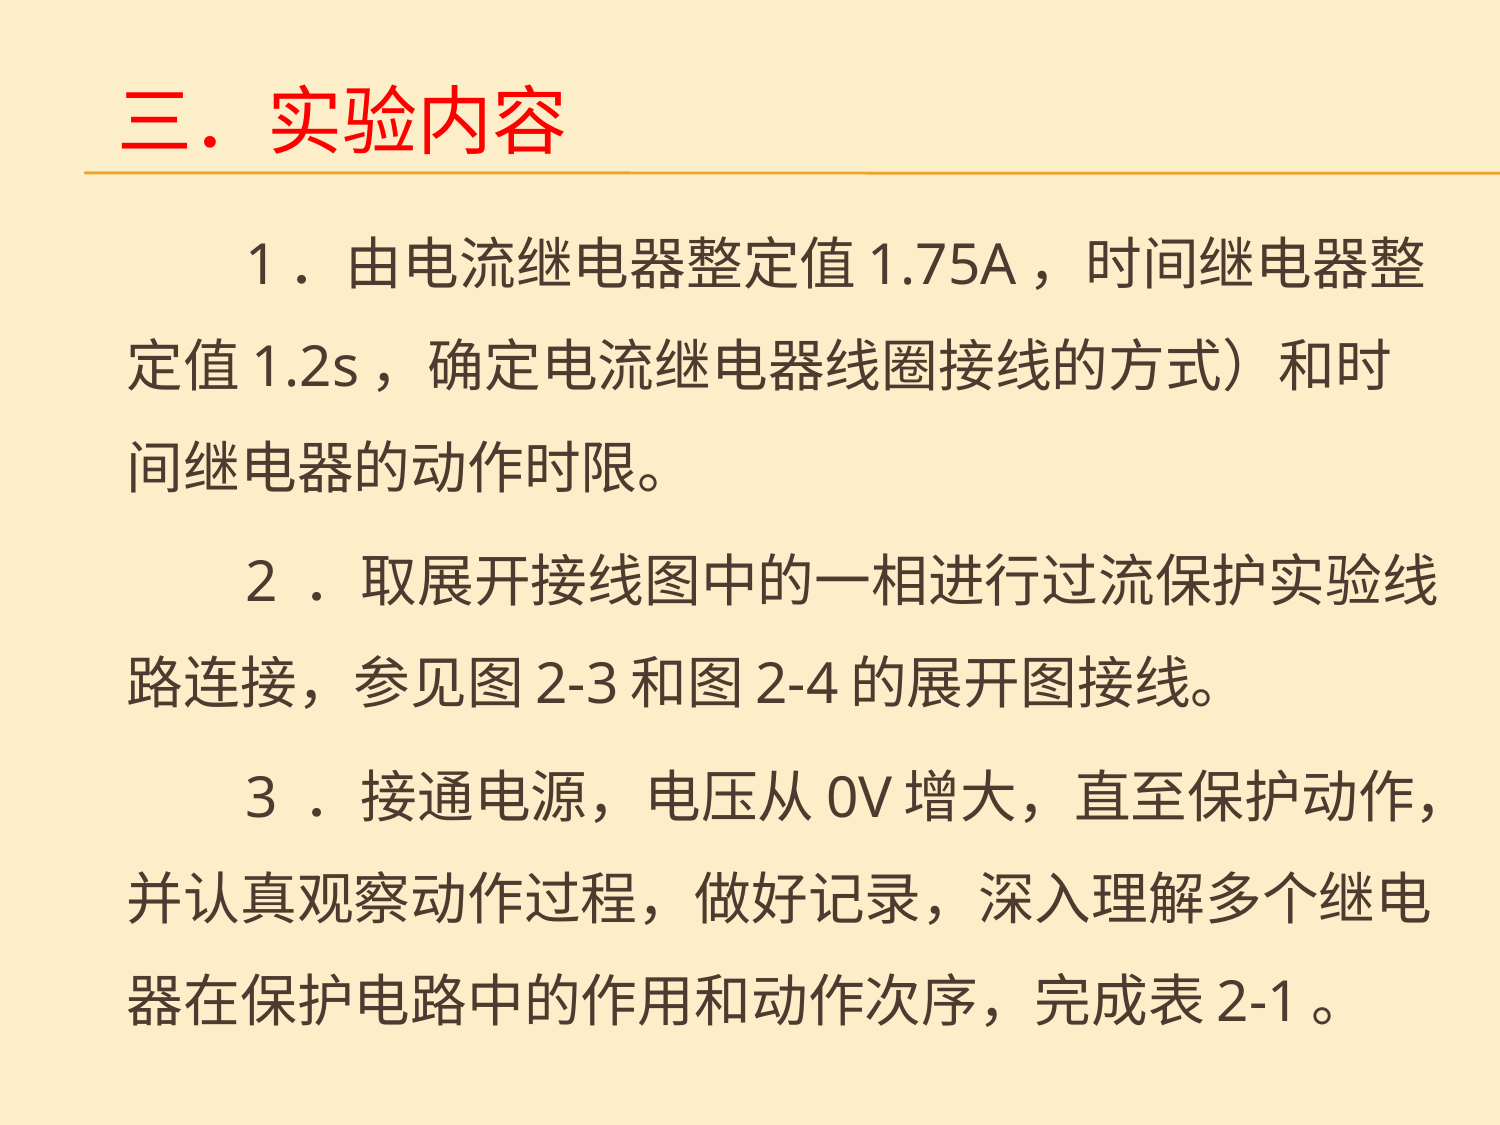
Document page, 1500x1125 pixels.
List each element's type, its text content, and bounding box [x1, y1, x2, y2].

text_box 三．实验内容 [102, 66, 583, 172]
list 1．由电流继电器整定值1.75A，时间继电器整定值1.2s，确定电流继电器线圈接线的方式）和时间继电器的动作时限。 2 ．取展开接线图中的一相进行过流保护实验线路连接，参见图2-3和图2-4的展开图接线。 3 ．接通电源，电压从0V增大，直至保护动作，并认真观察动作过程，做好记录，深入理解多个继电器在保护电路中的作用和动作次序，完成表2-1。 [112, 186, 1459, 1106]
